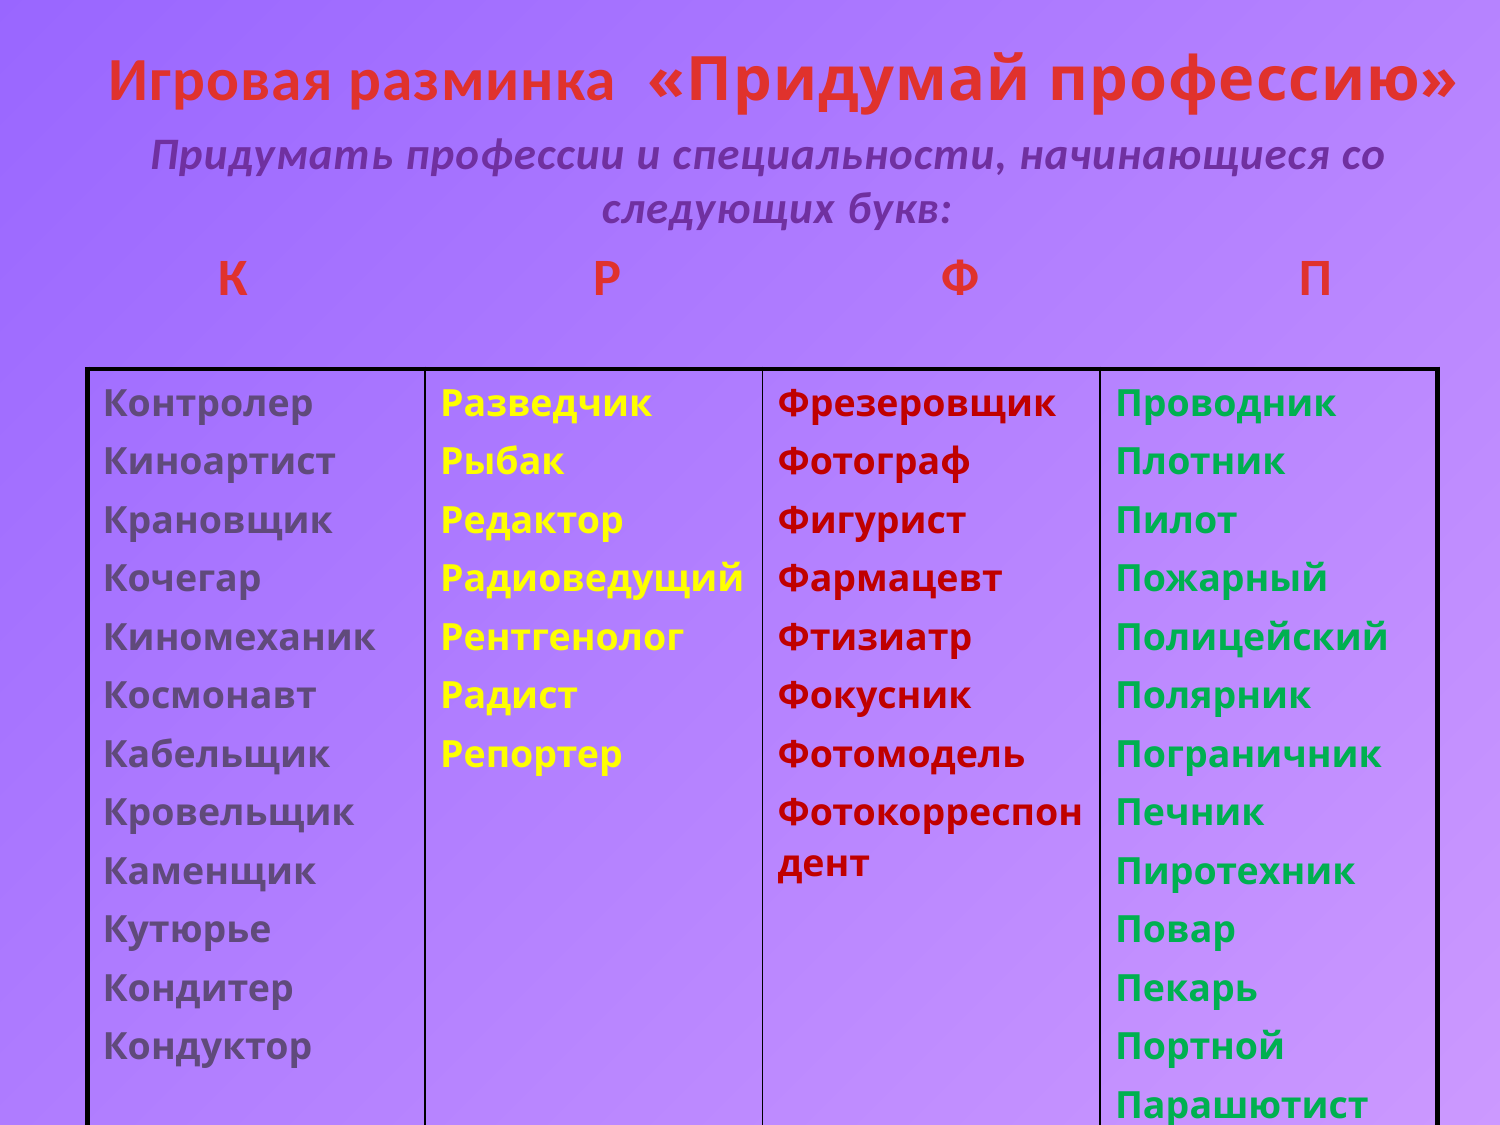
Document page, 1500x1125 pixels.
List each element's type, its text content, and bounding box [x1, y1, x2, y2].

table_header Контролер Киноартист Крановщик Кочегар Киномеханик Космонавт Кабельщик Кровельщик Каменщик Кутюрье Кондитер Кондуктор [90, 371, 424, 1125]
table_header Проводник Плотник Пилот Пожарный Полицейский Полярник Пограничник Печник Пиротехник Повар Пекарь Портной Парашютист [1101, 371, 1435, 1125]
table_header Разведчик Рыбак Редактор Радиоведущий Рентгенолог Радист Репортер [426, 371, 762, 1125]
table_header Фрезеровщик Фотограф Фигурист Фармацевт Фтизиатр Фокусник Фотомодель Фотокорреспондент [763, 371, 1099, 1125]
list Придумать профессии и специальности, начинающиеся со следующих букв: К Р Ф П [75, 117, 1425, 317]
title Игровая разминка «Придумай профессию» [93, 0, 1477, 153]
